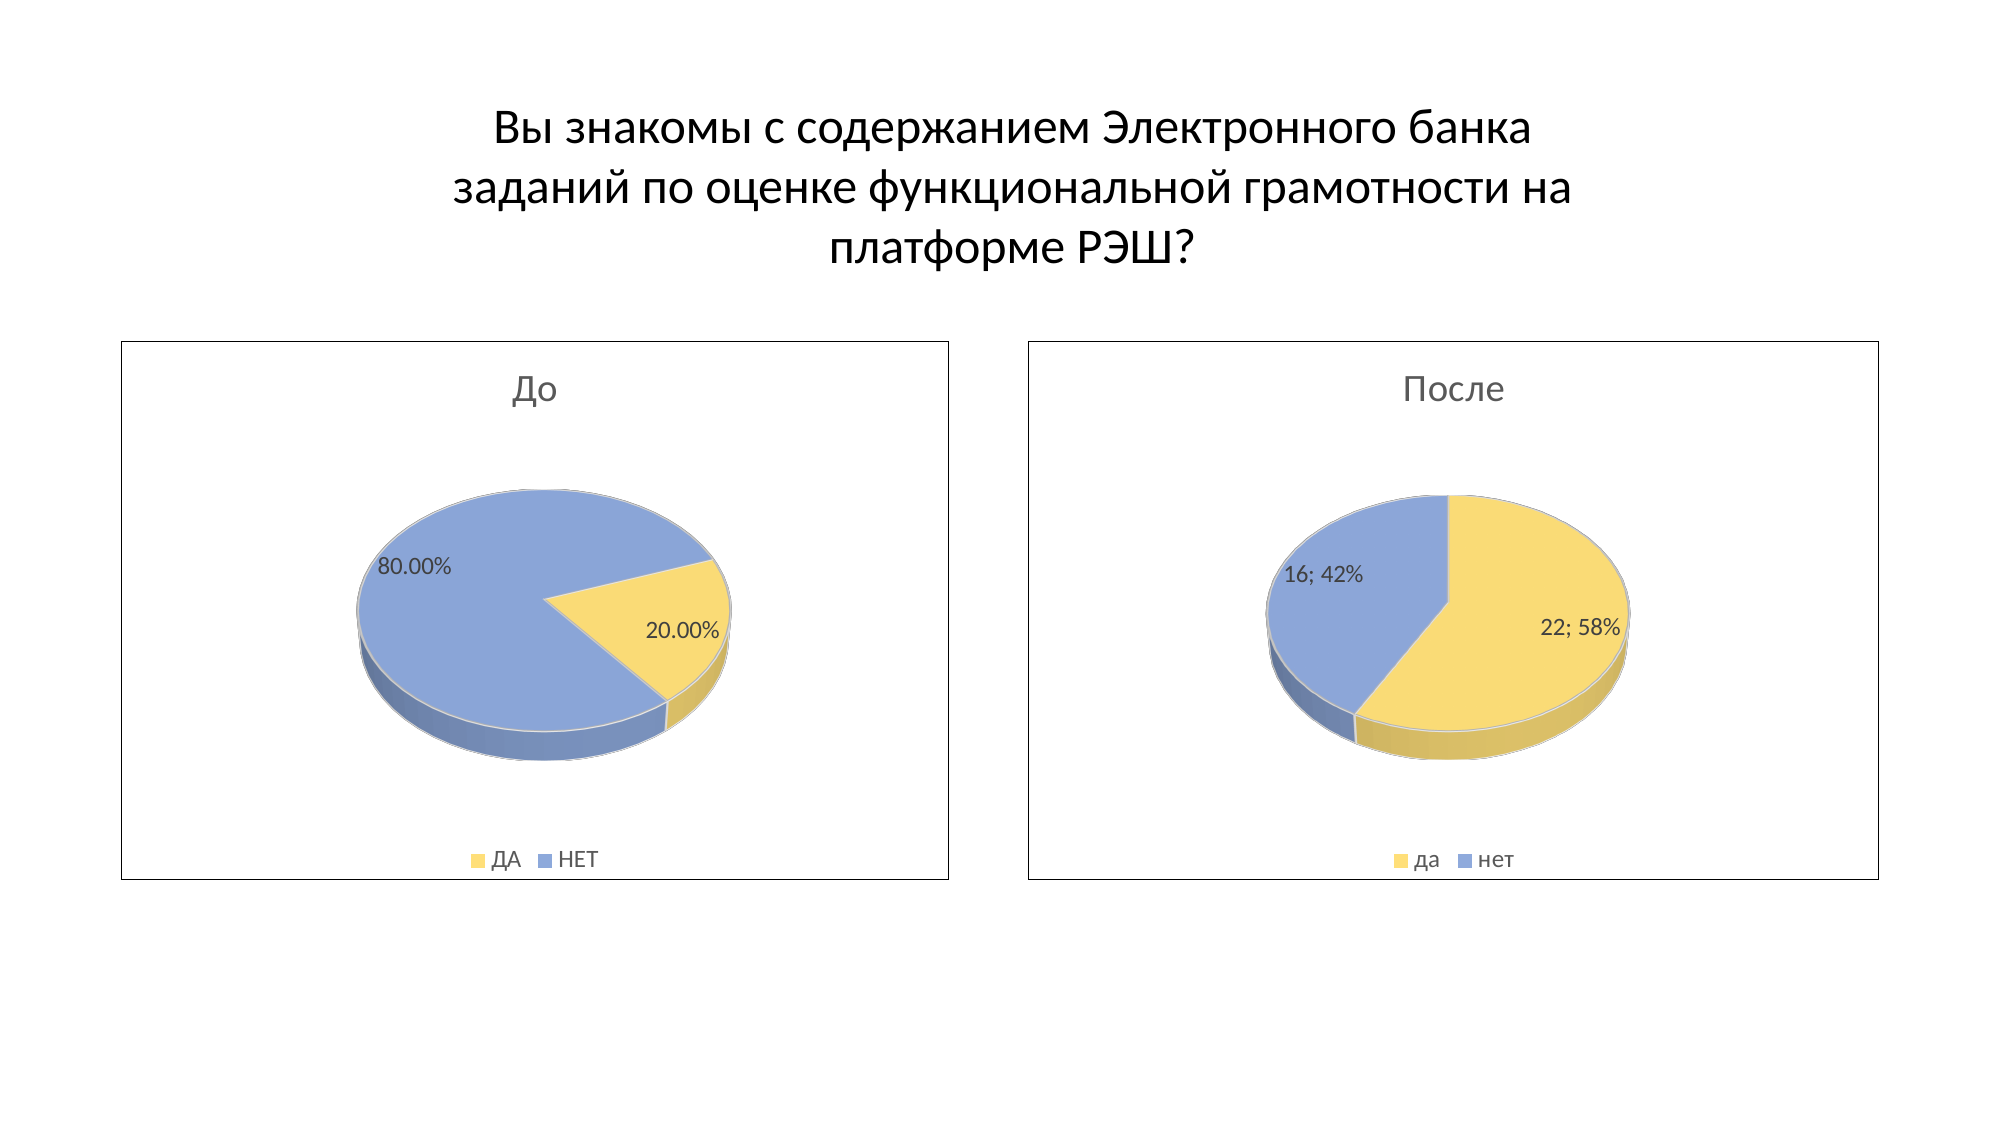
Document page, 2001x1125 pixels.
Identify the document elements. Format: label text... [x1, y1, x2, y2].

text_box Вы знакомы с содержанием Электронного банка заданий по оценке функциональной грамотности на платформе РЭШ? [408, 86, 1618, 326]
chart [121, 341, 949, 880]
chart [1028, 341, 1879, 880]
